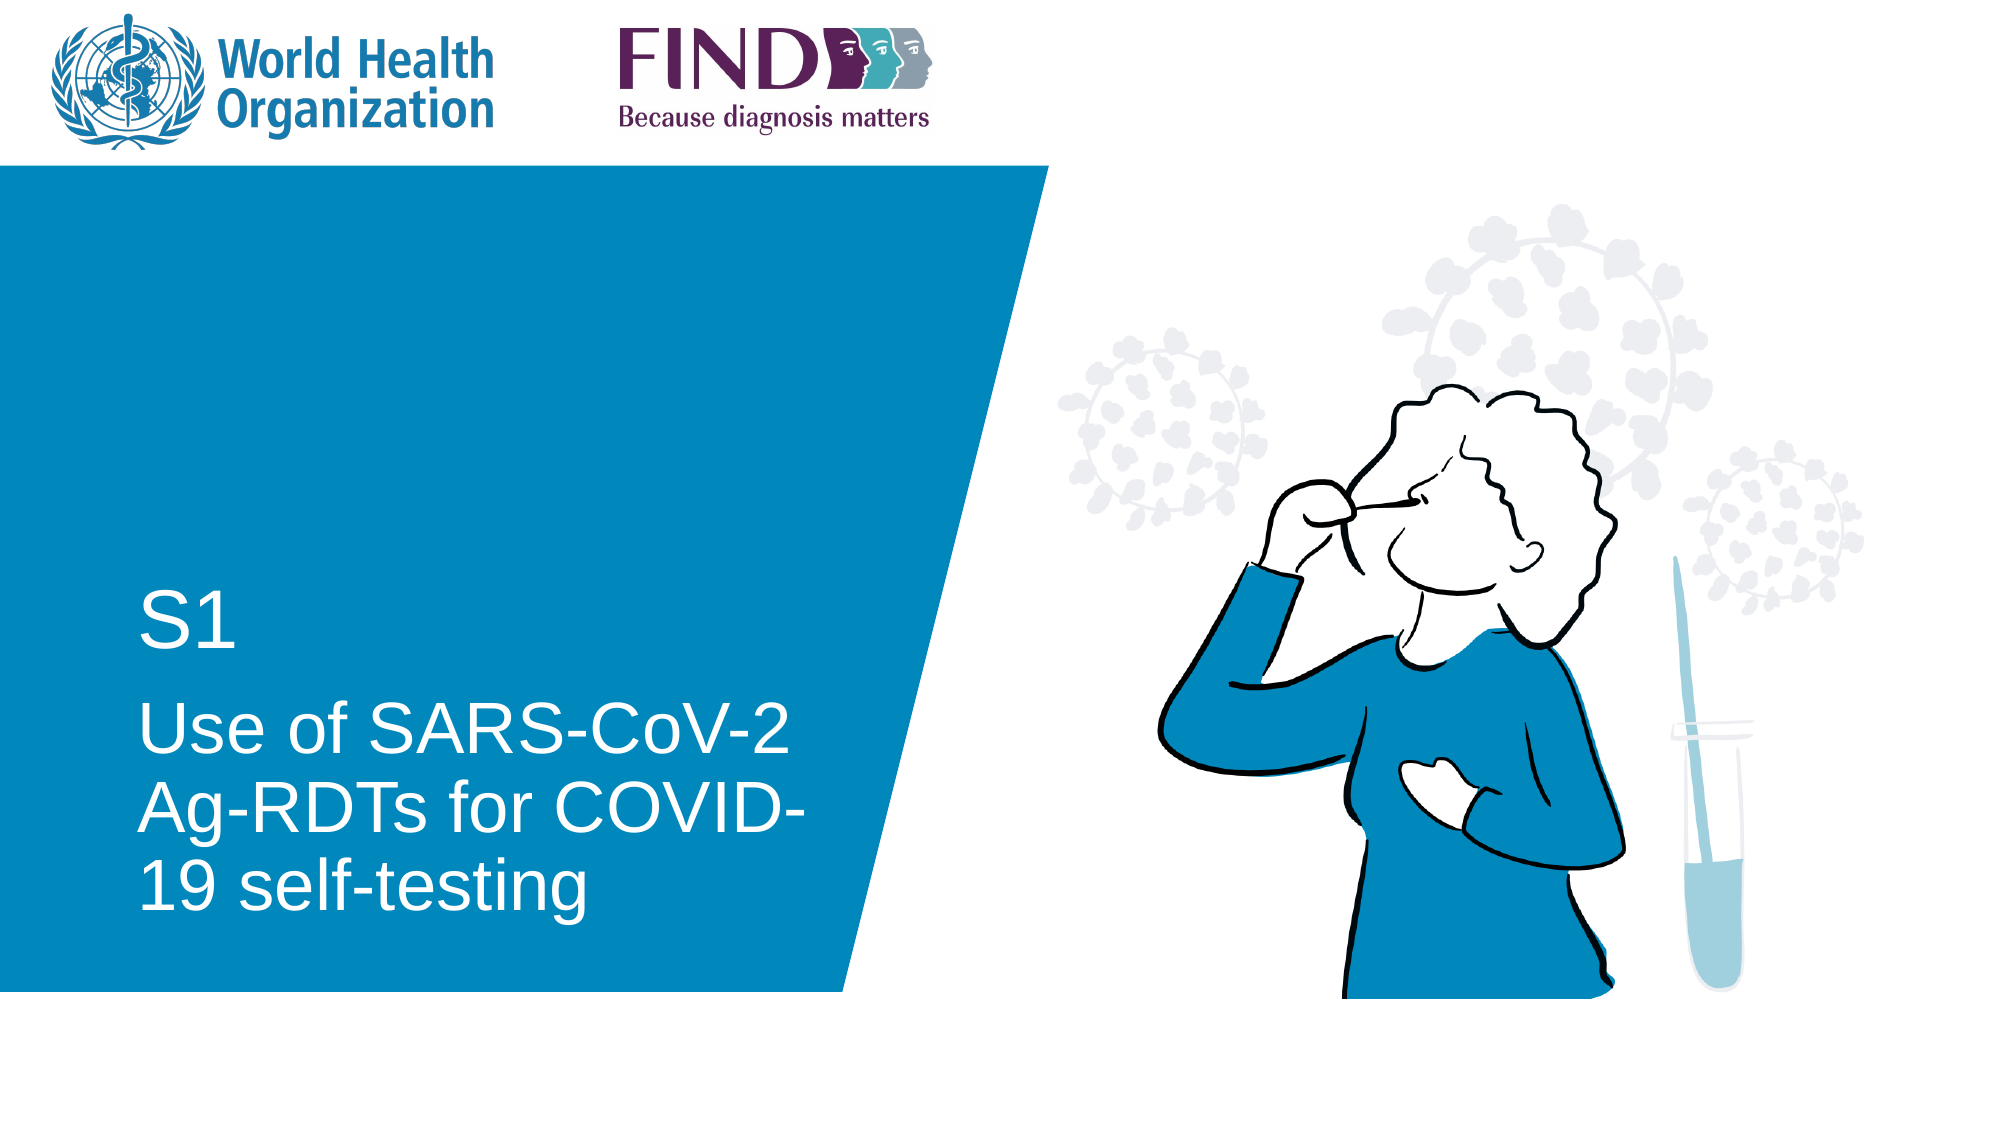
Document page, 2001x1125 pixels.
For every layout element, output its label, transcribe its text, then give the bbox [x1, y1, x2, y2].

title S1 [137, 184, 891, 667]
picture [618, 25, 934, 137]
picture [26, 9, 515, 154]
picture [988, 165, 1931, 999]
picture [1529, 746, 1549, 803]
subtitle Use of SARS-CoV-2 Ag-RDTs for COVID-19 self-testing [137, 691, 827, 931]
picture [1580, 709, 1585, 725]
